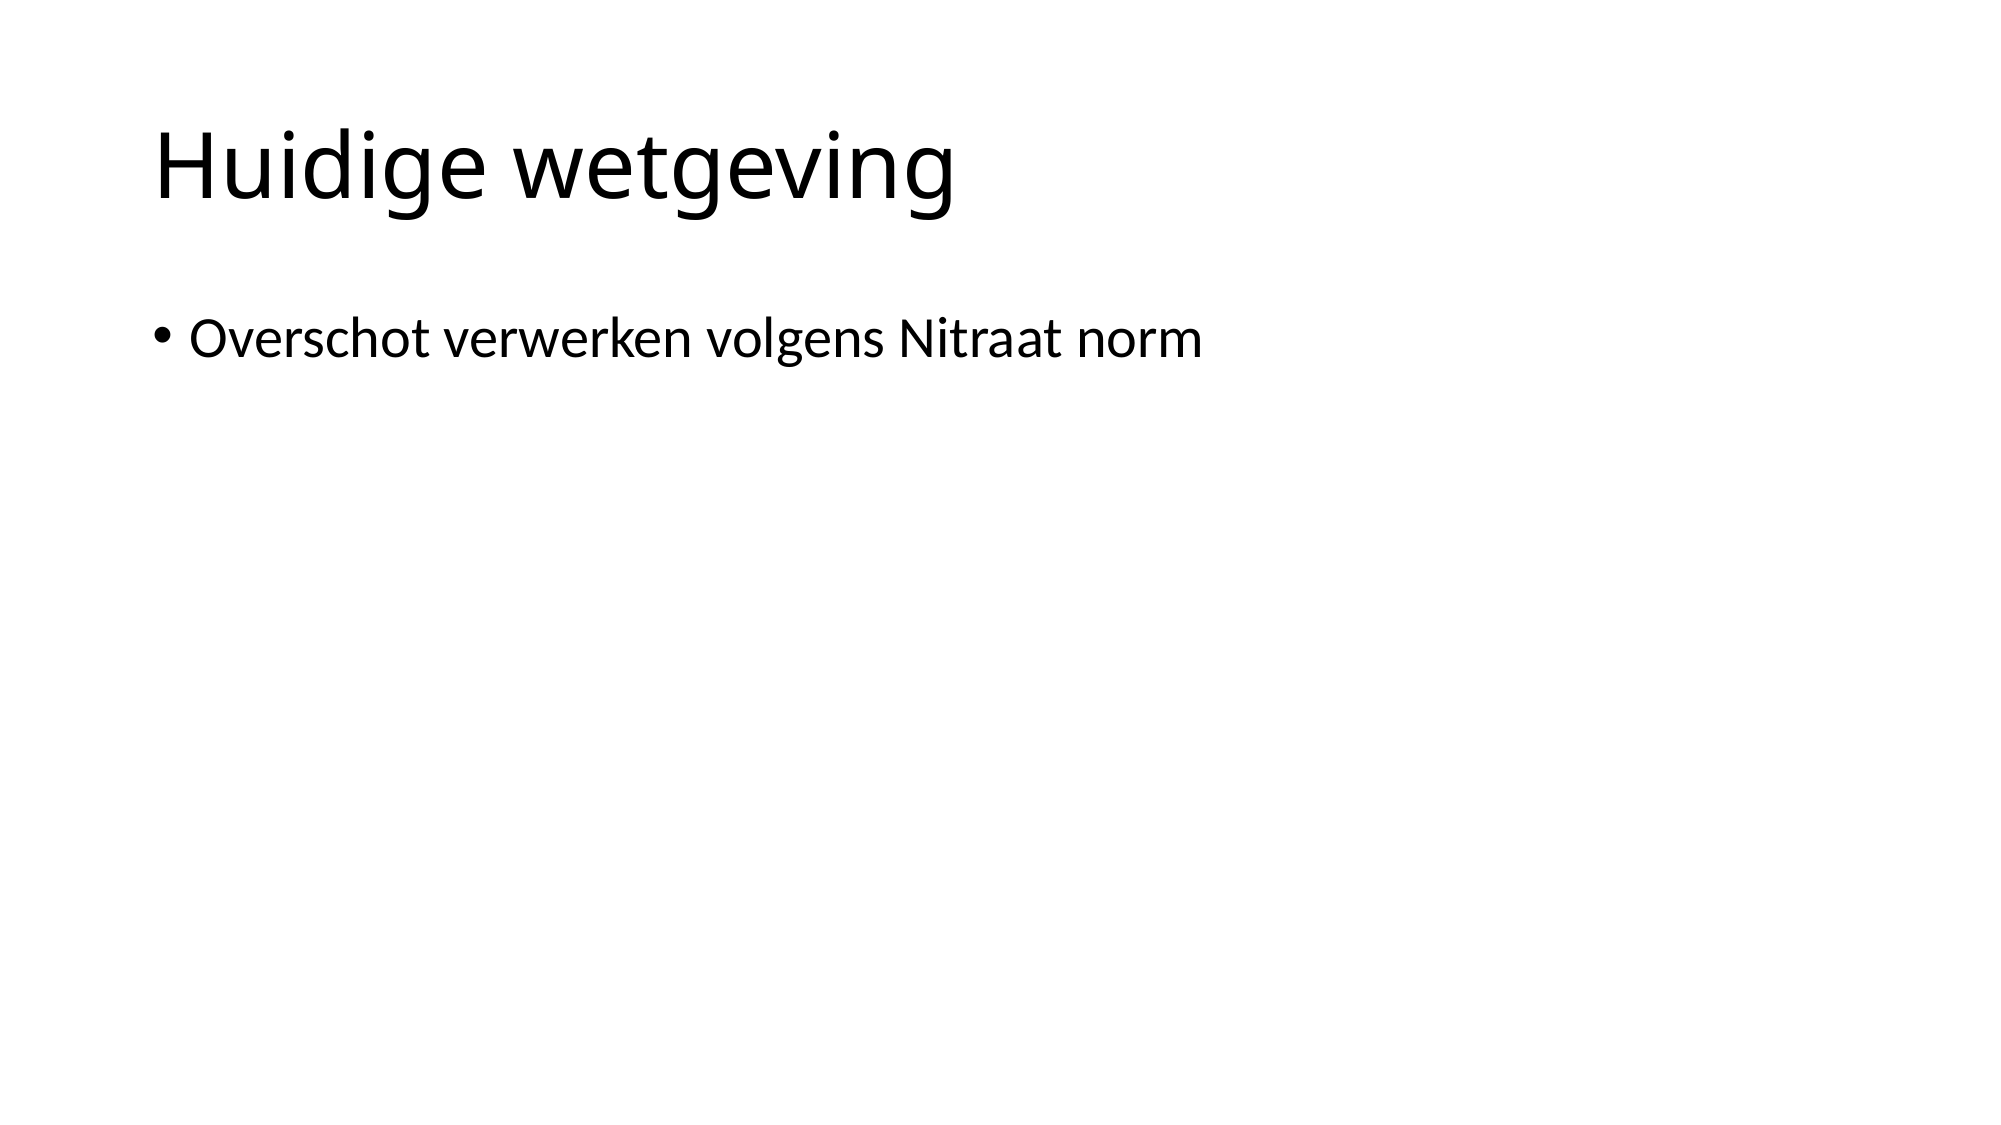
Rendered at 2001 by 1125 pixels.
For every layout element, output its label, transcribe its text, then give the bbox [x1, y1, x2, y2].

title Huidige wetgeving [137, 59, 1863, 278]
list Overschot verwerken volgens Nitraat norm [137, 299, 1863, 1014]
